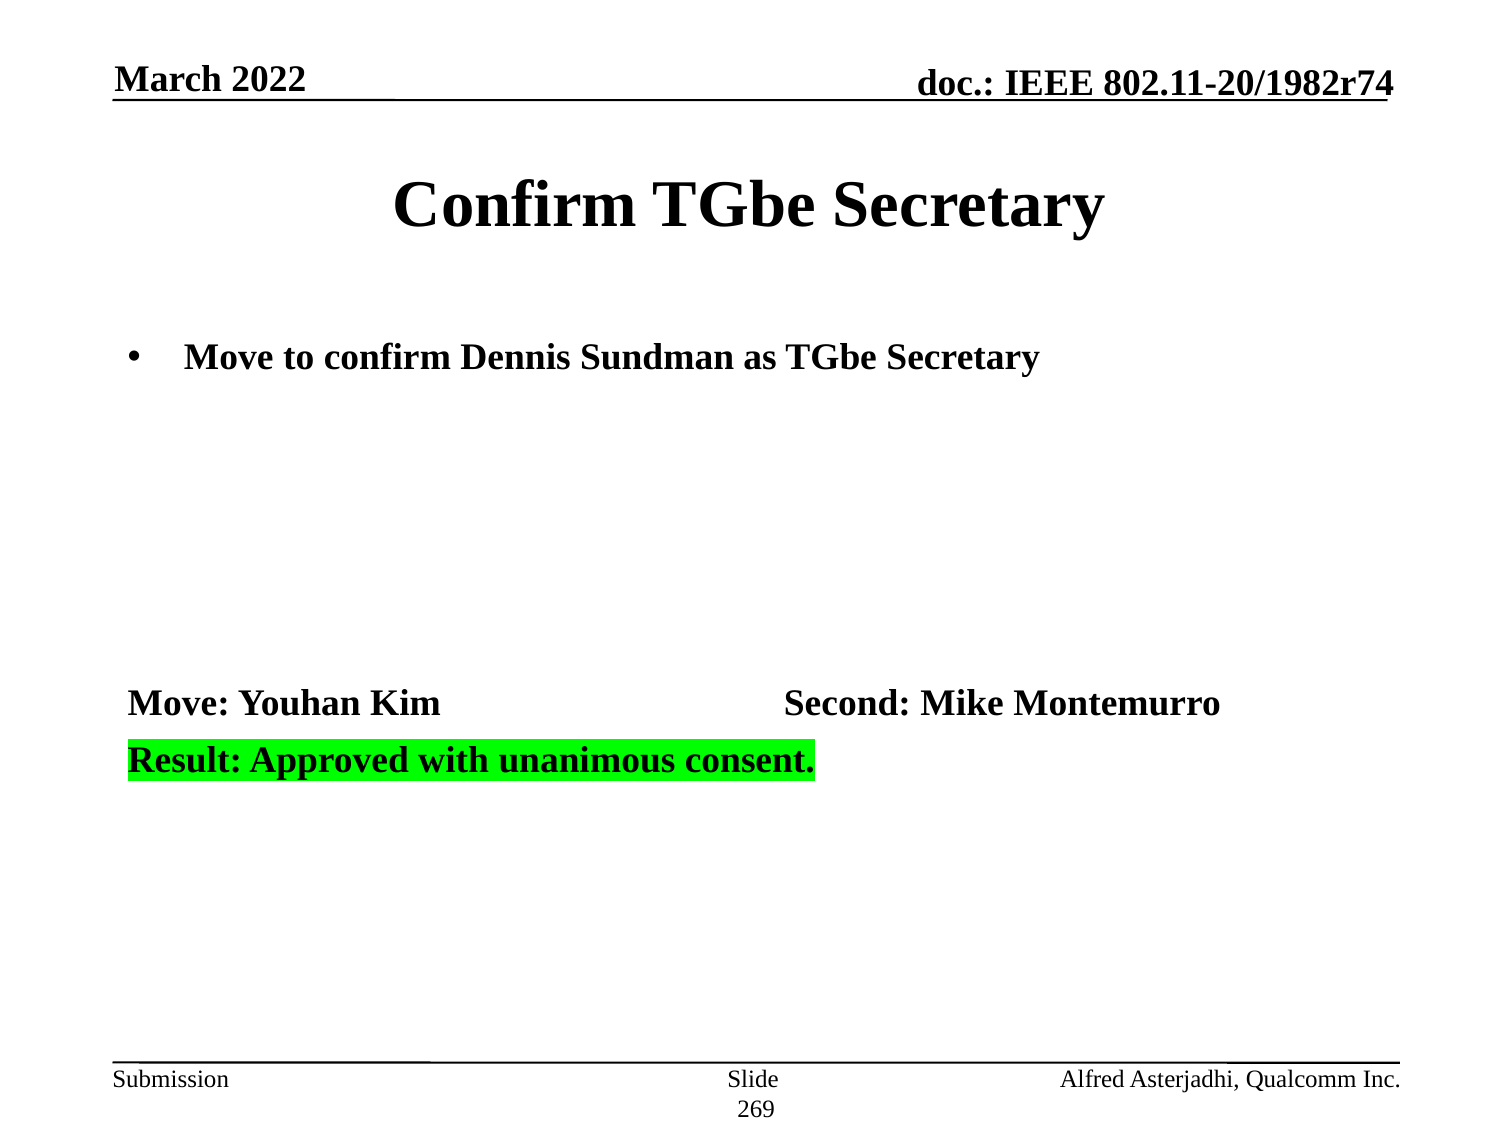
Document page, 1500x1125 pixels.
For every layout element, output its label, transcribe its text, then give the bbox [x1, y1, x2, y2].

footer Alfred Asterjadhi, Qualcomm Inc. [878, 1061, 1402, 1093]
slide_number Slide 269 [712, 1061, 800, 1123]
title Confirm TGbe Secretary [112, 112, 1388, 288]
list Move to confirm Dennis Sundman as TGbe Secretary Move: Youhan Kim Second: Mike Montemurro Result: Approved with unanimous consent. [112, 324, 1388, 1000]
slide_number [114, 54, 423, 100]
